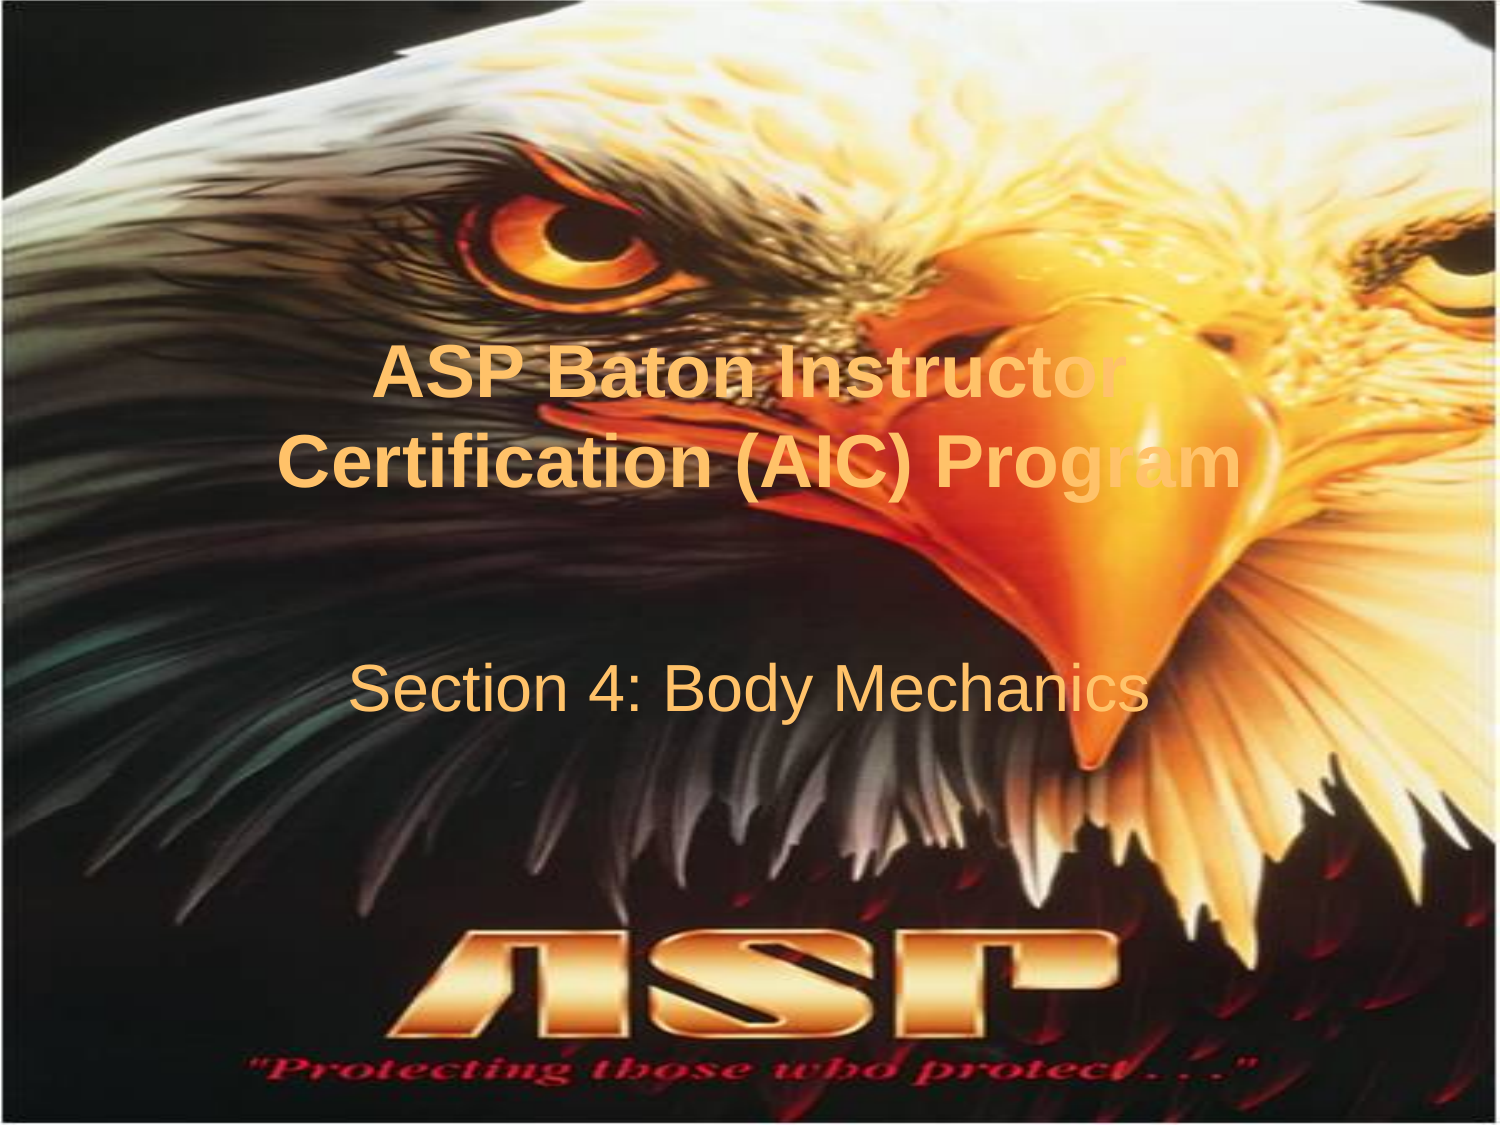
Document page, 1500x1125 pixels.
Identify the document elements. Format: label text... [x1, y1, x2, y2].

subtitle Section 4: Body Mechanics [225, 637, 1275, 925]
title ASP Baton Instructor Certification (AIC) Program [24, 262, 1475, 563]
picture [0, 0, 1500, 1125]
